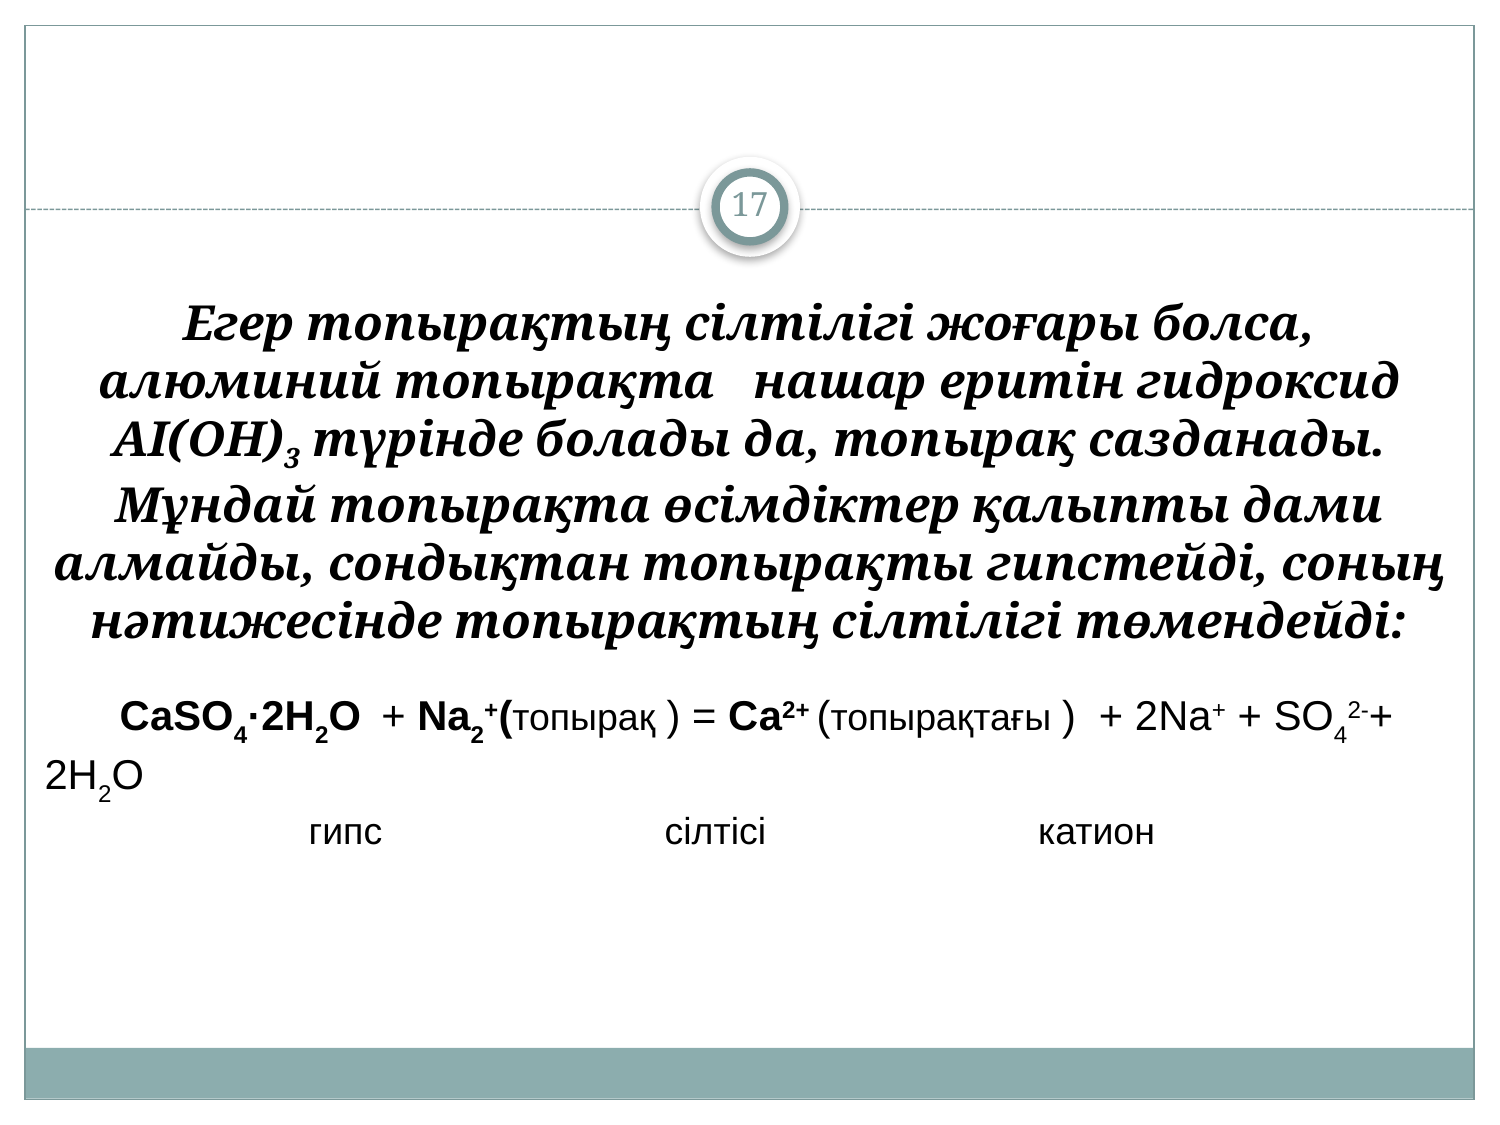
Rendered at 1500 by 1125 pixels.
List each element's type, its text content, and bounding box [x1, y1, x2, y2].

text_box СаSО4·2Н2О + Nа2+(топырақ ) = Са2+ (топырақтағы ) + 2Nа+ + SО42-+ 2Н2О гипс сілтісі катион [29, 711, 1445, 875]
slide_number 17 [712, 170, 788, 243]
title Егер топырақтың сілтілігі жоғары болса, алюминий топырақта нашар еритін гидроксид АI(ОН)3 түрінде болады да, топырақ сазданады. Мұндай топырақта өсімдіктер қалыпты дами алмайды, сондықтан топырақты гипстейді, соның нәтижесінде топырақтың сілтілігі төмендейді: [34, 269, 1466, 727]
